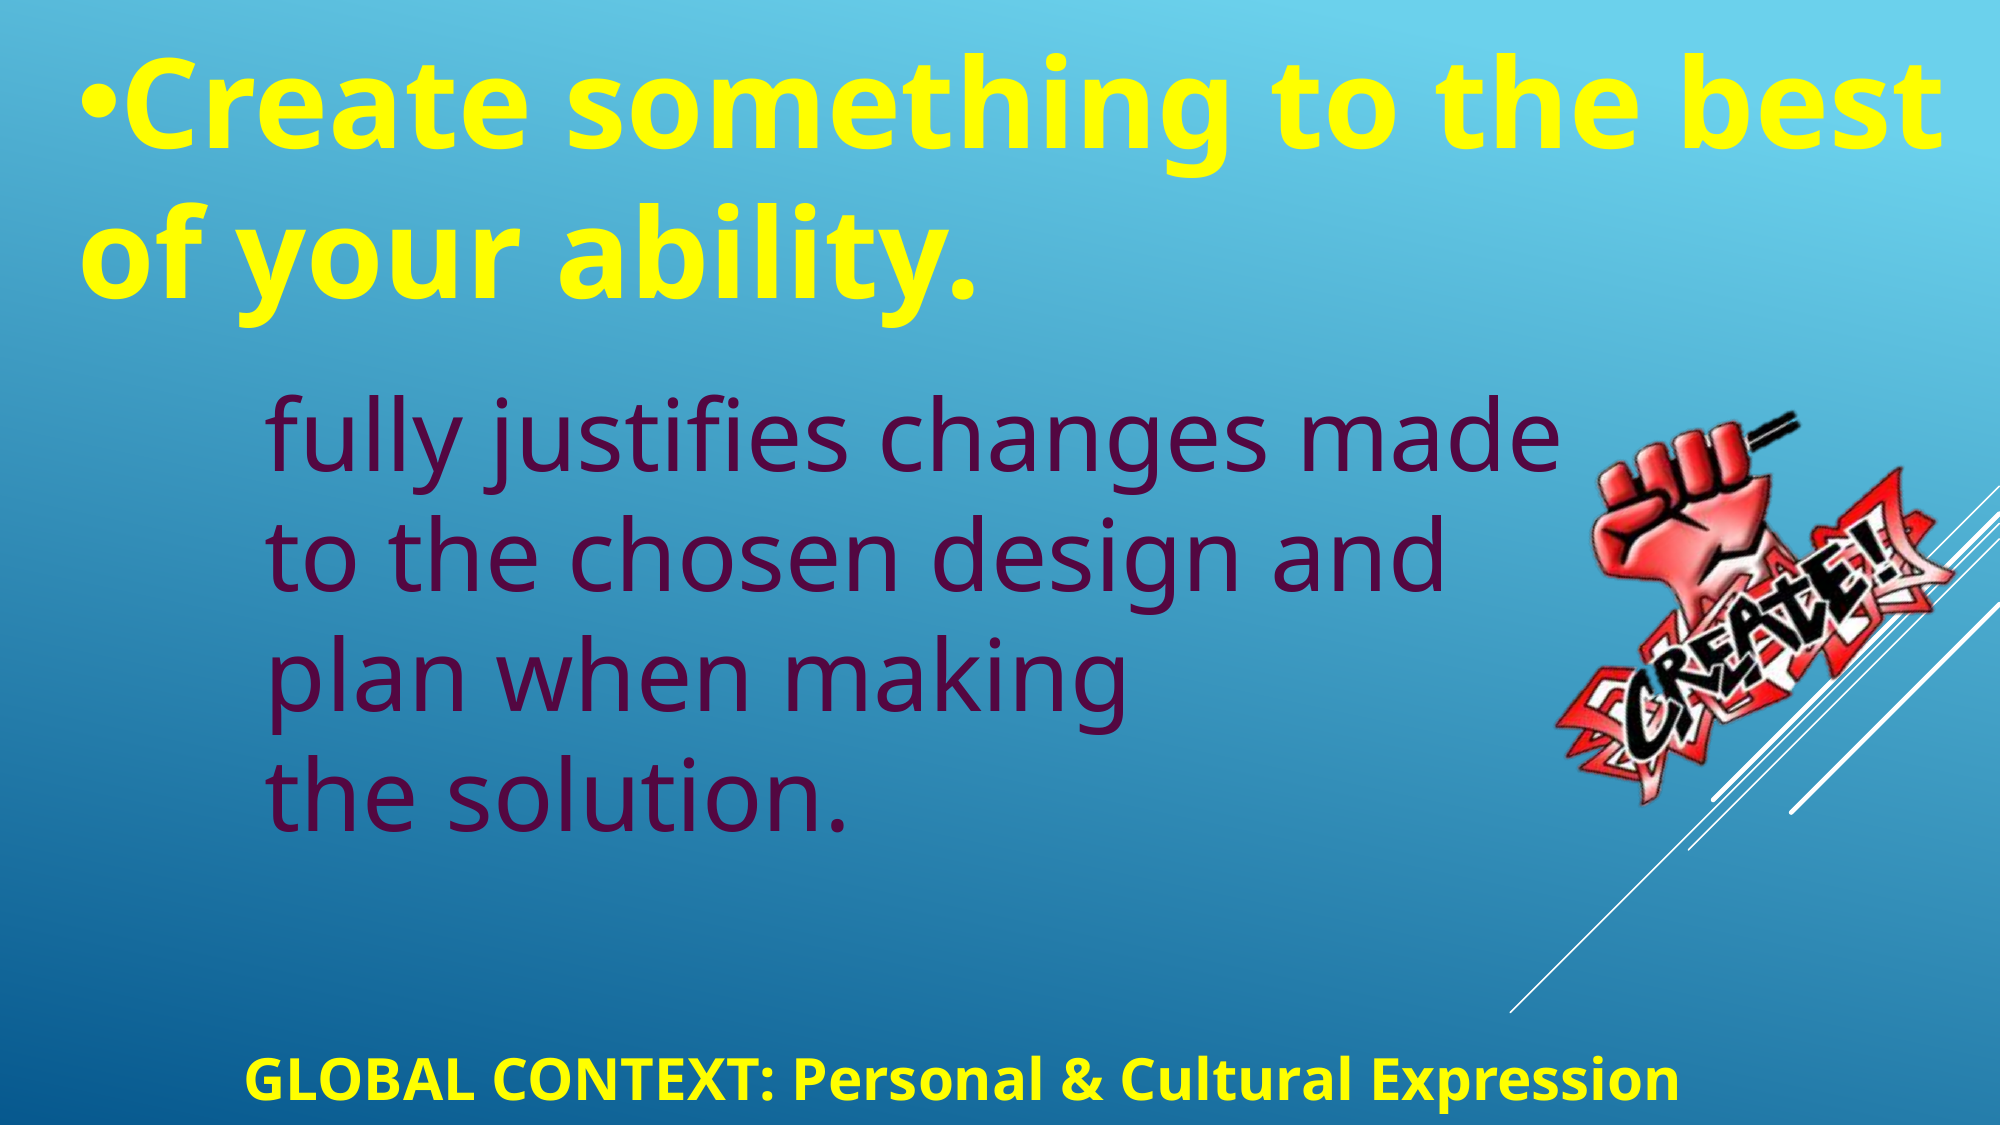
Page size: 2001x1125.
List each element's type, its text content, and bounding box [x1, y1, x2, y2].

text_box fully justifies changes made to the chosen design and plan when making the solution. [250, 364, 1688, 859]
text_box Create something to the best of your ability. [62, 16, 1965, 332]
text_box GLOBAL CONTEXT: Personal & Cultural Expression [0, 1035, 1963, 1120]
picture [1416, 219, 2000, 931]
